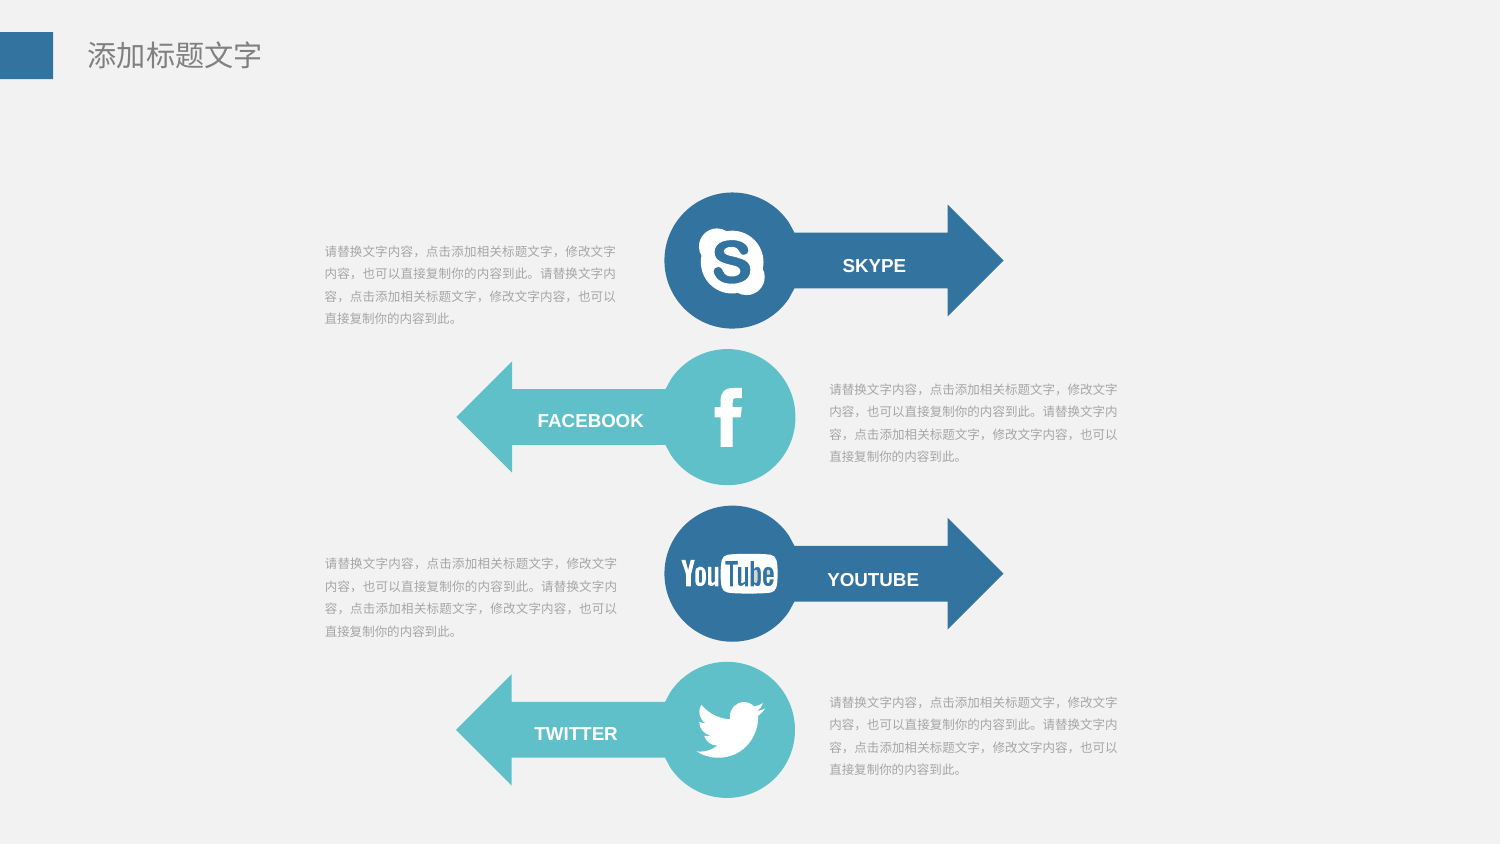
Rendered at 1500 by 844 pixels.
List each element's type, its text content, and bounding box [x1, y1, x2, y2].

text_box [456, 348, 796, 486]
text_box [664, 192, 1004, 329]
text_box 请替换文字内容，点击添加相关标题文字，修改文字内容，也可以直接复制你的内容到此。请替换文字内容，点击添加相关标题文字，修改文字内容，也可以直接复制你的内容到此。 [314, 543, 628, 645]
text_box 请替换文字内容，点击添加相关标题文字，修改文字内容，也可以直接复制你的内容到此。请替换文字内容，点击添加相关标题文字，修改文字内容，也可以直接复制你的内容到此。 [818, 368, 1128, 470]
text_box 请替换文字内容，点击添加相关标题文字，修改文字内容，也可以直接复制你的内容到此。请替换文字内容，点击添加相关标题文字，修改文字内容，也可以直接复制你的内容到此。 [313, 230, 627, 332]
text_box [455, 661, 796, 799]
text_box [664, 505, 1004, 642]
text_box 请替换文字内容，点击添加相关标题文字，修改文字内容，也可以直接复制你的内容到此。请替换文字内容，点击添加相关标题文字，修改文字内容，也可以直接复制你的内容到此。 [818, 682, 1128, 783]
